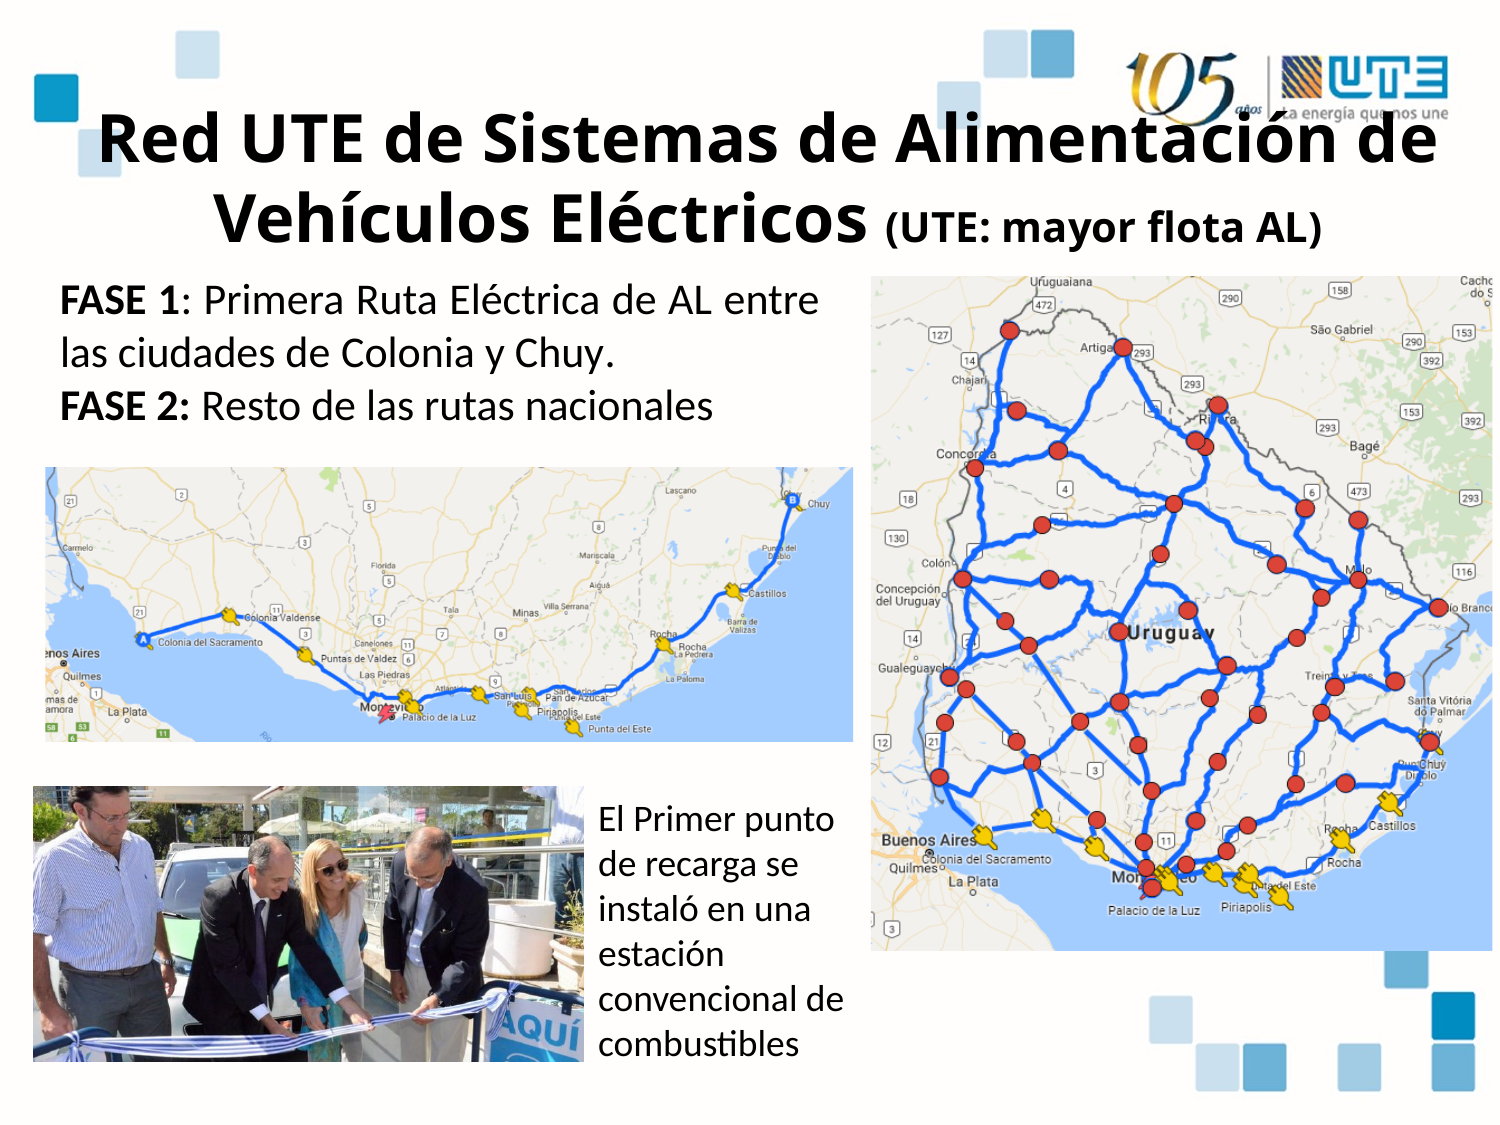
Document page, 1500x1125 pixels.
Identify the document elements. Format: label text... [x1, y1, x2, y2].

picture [0, 0, 1500, 1125]
text_box Red UTE de Sistemas de Alimentación de Vehículos Eléctricos (UTE: mayor flota AL) [1, 88, 1500, 263]
text_box El Primer punto de recarga se instaló en una estación convencional de combustibles [583, 786, 890, 1072]
text_box FASE 1: Primera Ruta Eléctrica de AL entre las ciudades de Colonia y Chuy. FASE 2: Resto de las rutas nacionales [45, 263, 836, 437]
